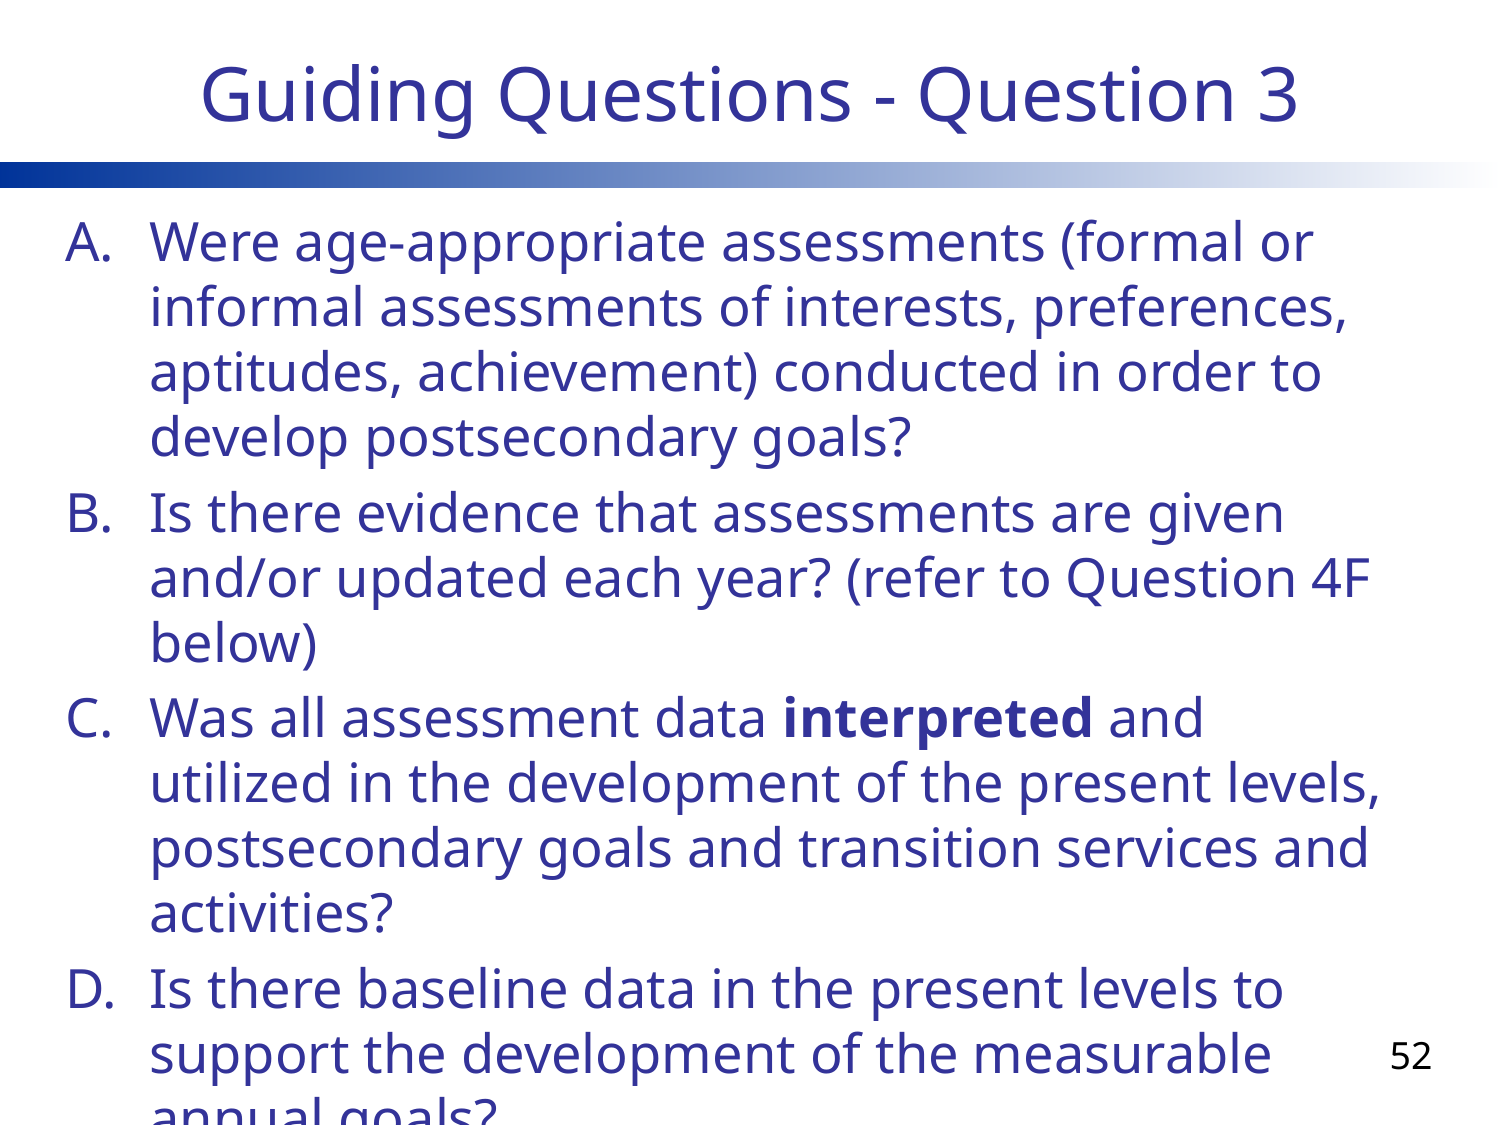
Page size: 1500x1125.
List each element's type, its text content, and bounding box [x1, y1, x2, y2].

title Guiding Questions - Question 3 [75, 45, 1425, 138]
text_box 52 [1374, 1024, 1460, 1091]
list Were age-appropriate assessments (formal or informal assessments of interests, preferences, aptitudes, achievement) conducted in order to develop postsecondary goals? Is there evidence that assessments are given and/or updated each year? (refer to Question 4F below) Was all assessment data interpreted and utilized in the development of the present levels, postsecondary goals and transition services and activities? Is there baseline data in the present levels to support the development of the measurable annual goals? [50, 200, 1400, 1025]
